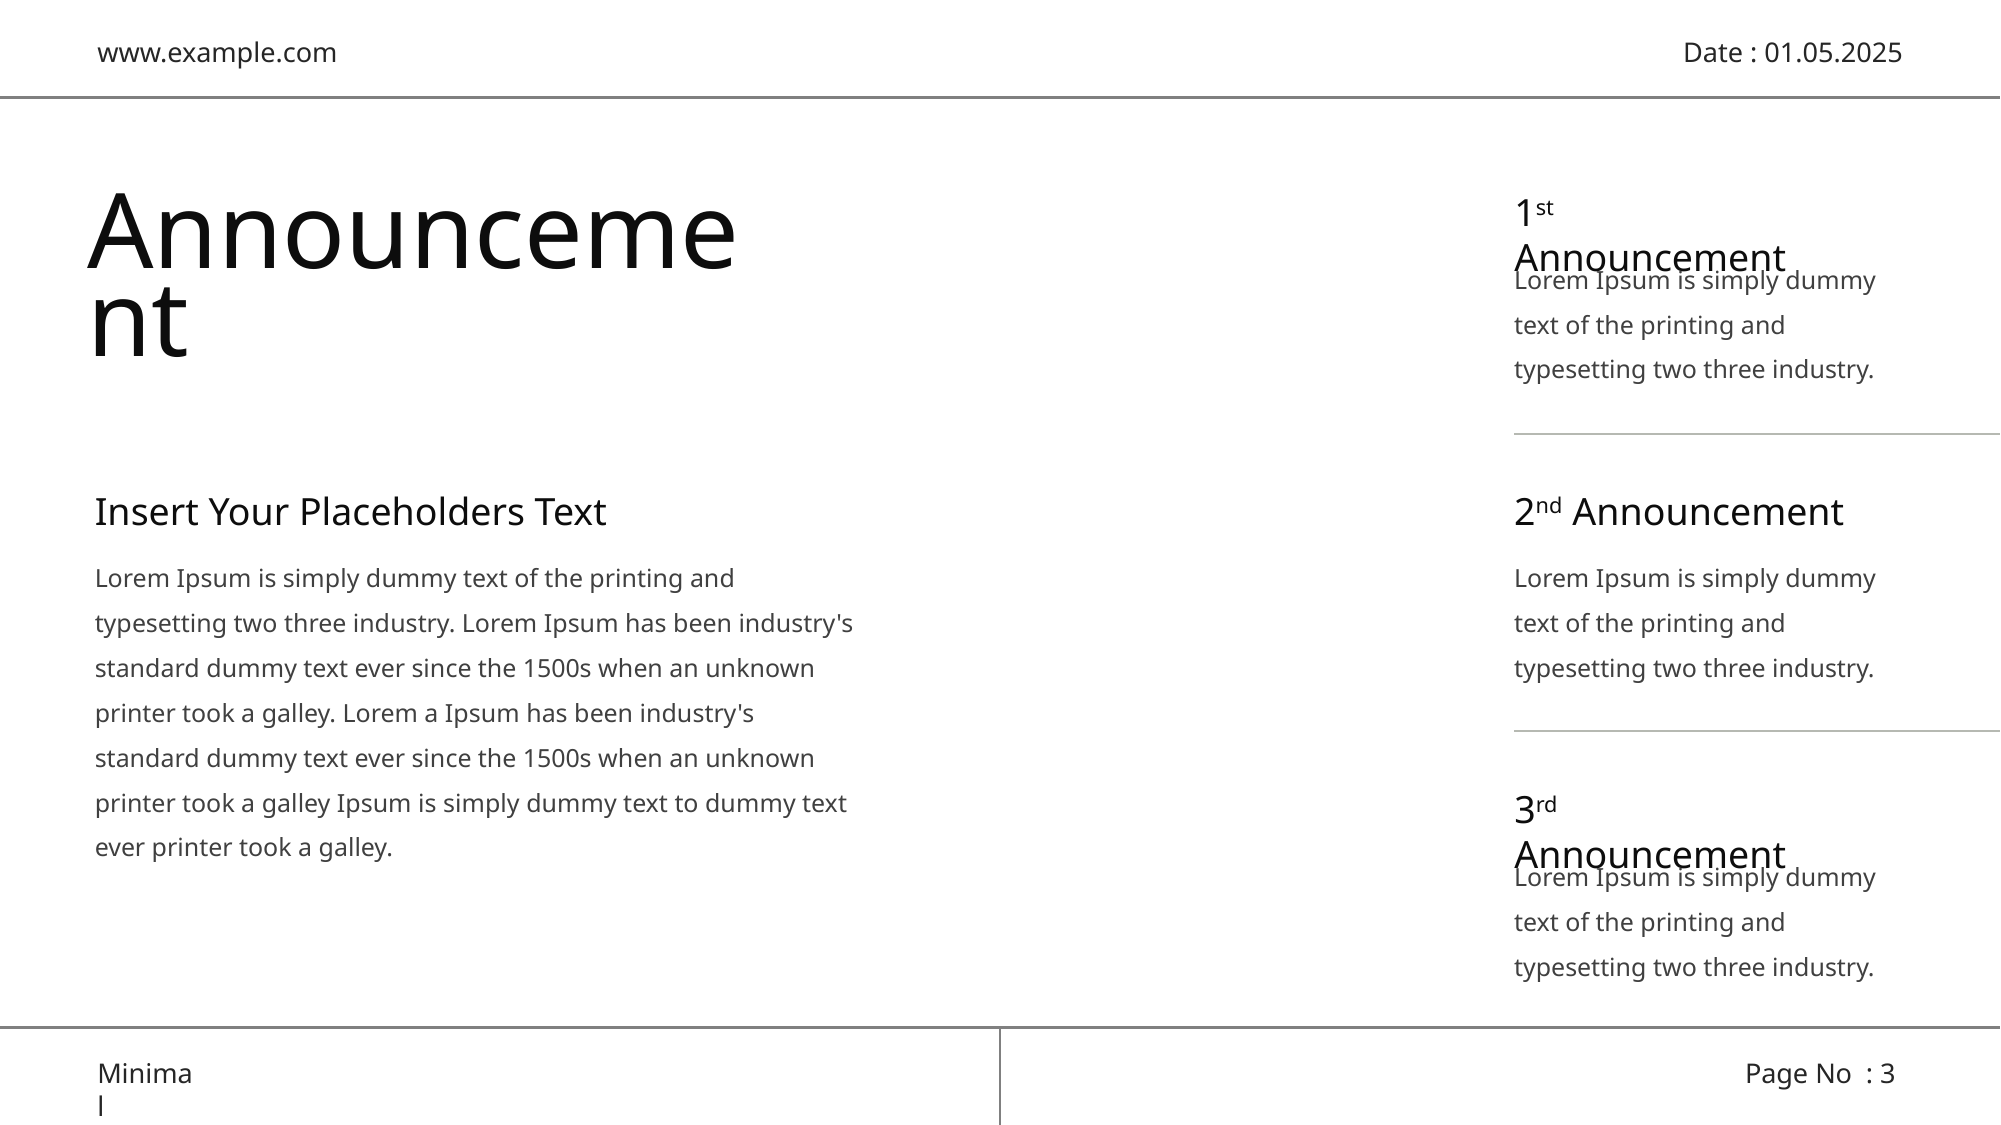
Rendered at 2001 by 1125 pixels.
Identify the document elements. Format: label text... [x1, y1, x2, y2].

text_box Announcement [72, 191, 757, 382]
text_box 1st Announcement [1499, 181, 1839, 241]
text_box Insert Your Placeholders Text [80, 480, 635, 540]
text_box Lorem Ipsum is simply dummy text of the printing and typesetting two three industry. [1499, 839, 1920, 989]
text_box Lorem Ipsum is simply dummy text of the printing and typesetting two three industry. [1499, 241, 1920, 392]
picture [965, 434, 1402, 1030]
text_box 2nd Announcement [1499, 480, 1892, 540]
text_box Lorem Ipsum is simply dummy text of the printing and typesetting two three industry. [1499, 540, 1920, 691]
text_box Lorem Ipsum is simply dummy text of the printing and typesetting two three industry. Lorem Ipsum has been industry's standard dummy text ever since the 1500s when an unknown printer took a galley. Lorem a Ipsum has been industry's standard dummy text ever since the 1500s when an unknown printer took a galley Ipsum is simply dummy text to dummy text ever printer took a galley. [79, 540, 875, 870]
text_box 3rd Announcement [1499, 778, 1839, 839]
